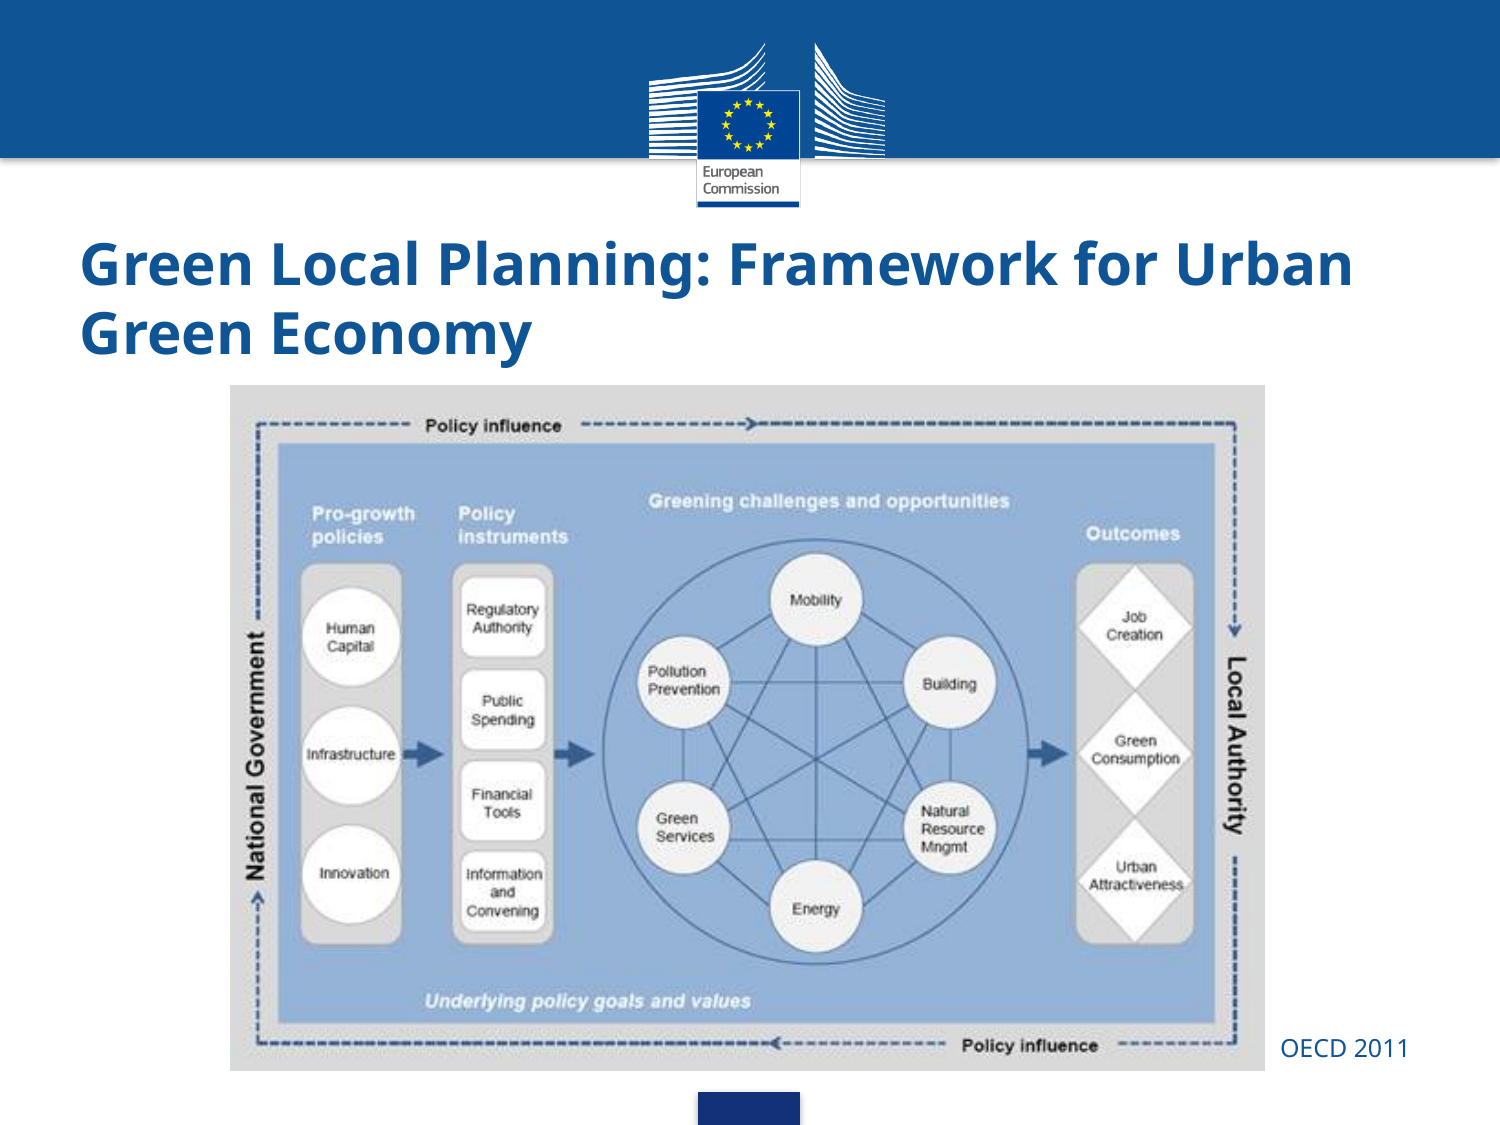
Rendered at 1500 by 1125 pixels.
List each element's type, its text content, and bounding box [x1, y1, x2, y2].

title Green Local Planning: Framework for Urban Green Economy [64, 219, 1415, 374]
picture [229, 385, 1266, 1071]
picture [649, 42, 885, 208]
text_box OECD 2011 [1271, 1025, 1500, 1070]
